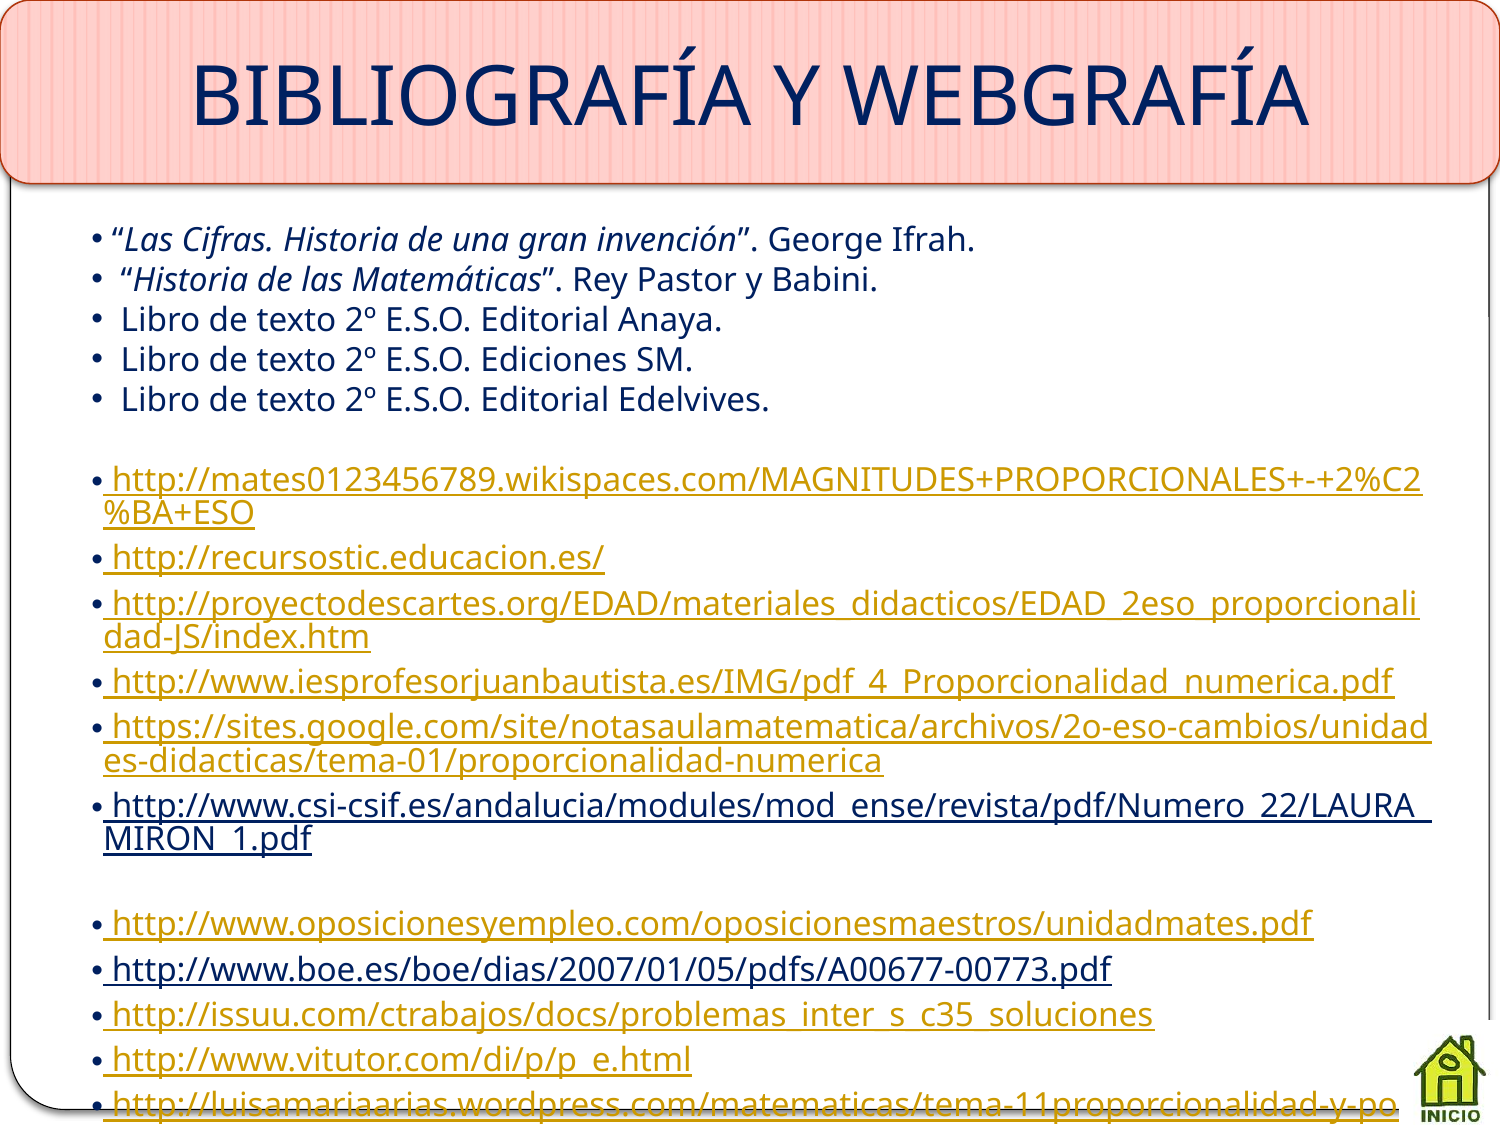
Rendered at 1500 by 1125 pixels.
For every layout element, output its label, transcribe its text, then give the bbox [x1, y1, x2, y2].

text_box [0, 0, 1500, 184]
text_box “Las Cifras. Historia de una gran invención”. George Ifrah. “Historia de las Matemáticas”. Rey Pastor y Babini. Libro de texto 2º E.S.O. Editorial Anaya. Libro de texto 2º E.S.O. Ediciones SM. Libro de texto 2º E.S.O. Editorial Edelvives. http://mates0123456789.wikispaces.com/MAGNITUDES+PROPORCIONALES+-+2%C2%BA+ESO http://recursostic.educacion.es/ http://proyectodescartes.org/EDAD/materiales_didacticos/EDAD_2eso_proporcionalidad-JS/index.htm http://www.iesprofesorjuanbautista.es/IMG/pdf_4_Proporcionalidad_numerica.pdf https://sites.google.com/site/notasaulamatematica/archivos/2o-eso-cambios/unidades-didacticas/tema-01/proporcionalidad-numerica http://www.csi-csif.es/andalucia/modules/mod_ense/revista/pdf/Numero_22/LAURA_MIRON_1.pdf http://www.oposicionesyempleo.com/oposicionesmaestros/unidadmates.pdf http://www.boe.es/boe/dias/2007/01/05/pdfs/A00677-00773.pdf http://issuu.com/ctrabajos/docs/problemas_inter_s_c35_soluciones http://www.vitutor.com/di/p/p_e.html http://luisamariaarias.wordpress.com/matematicas/tema-11proporcionalidad-y-porcentaje/ [76, 211, 1447, 1043]
picture [1399, 1020, 1500, 1125]
